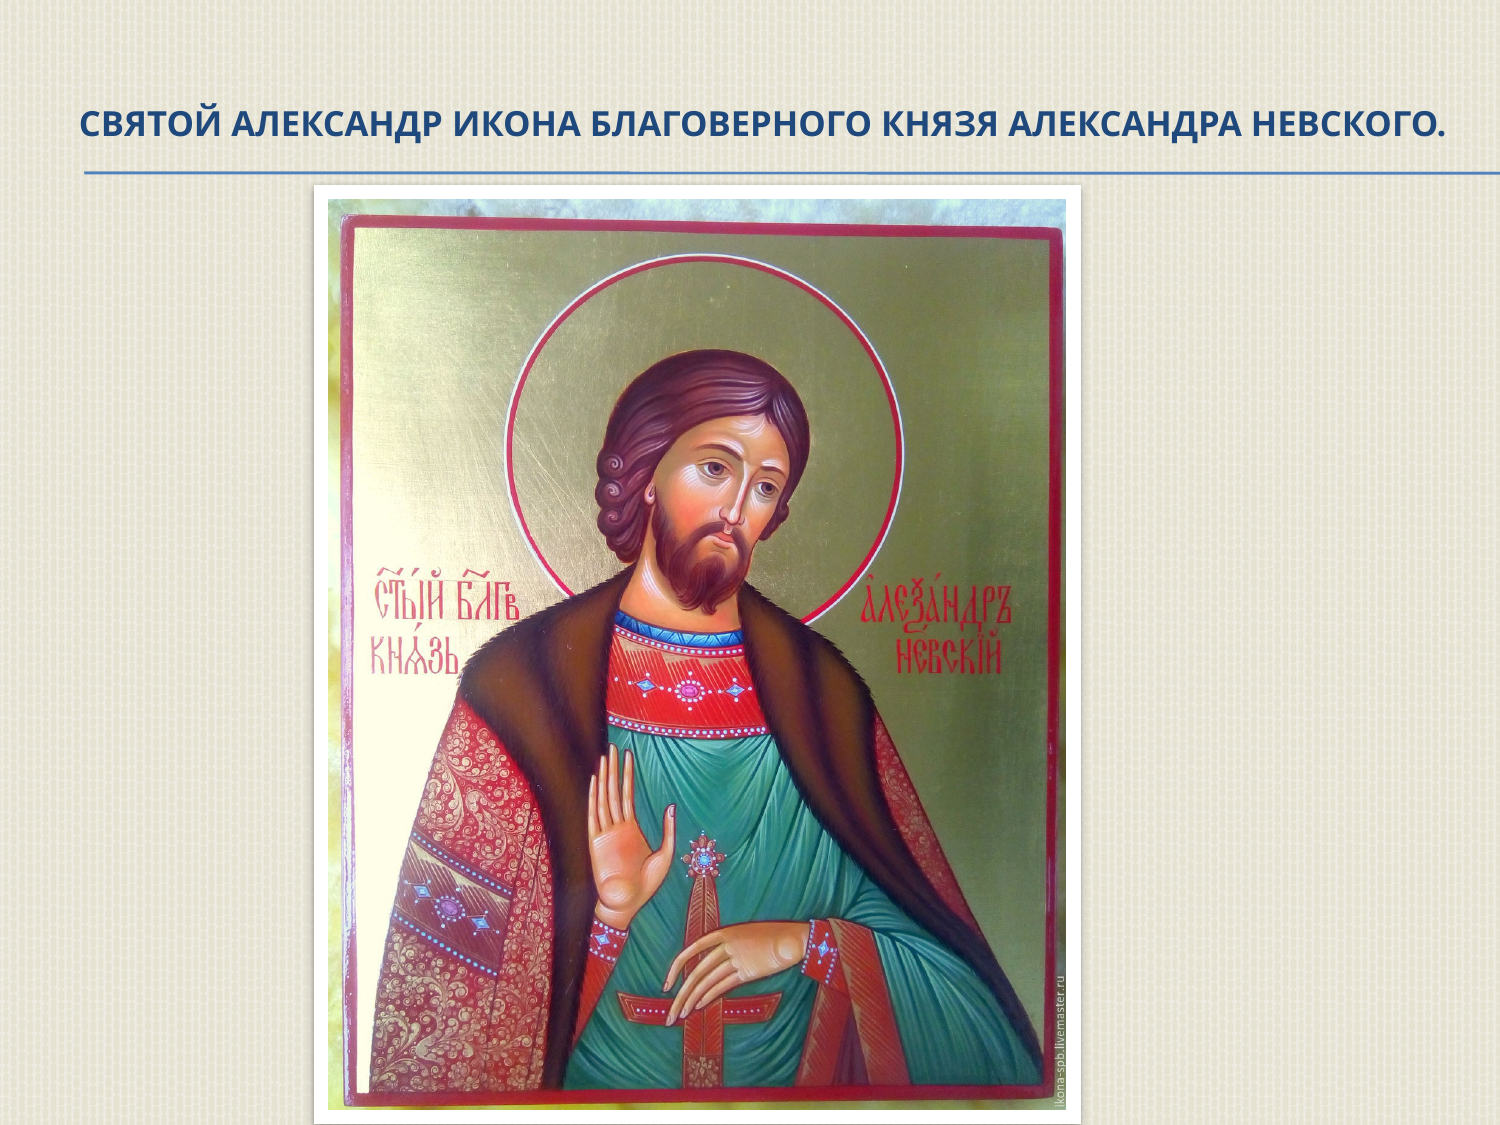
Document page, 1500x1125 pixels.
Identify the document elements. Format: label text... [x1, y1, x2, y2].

picture [327, 198, 1067, 1111]
title Святой Александр Икона благоверного князя Александра Невского. [50, 75, 1475, 213]
